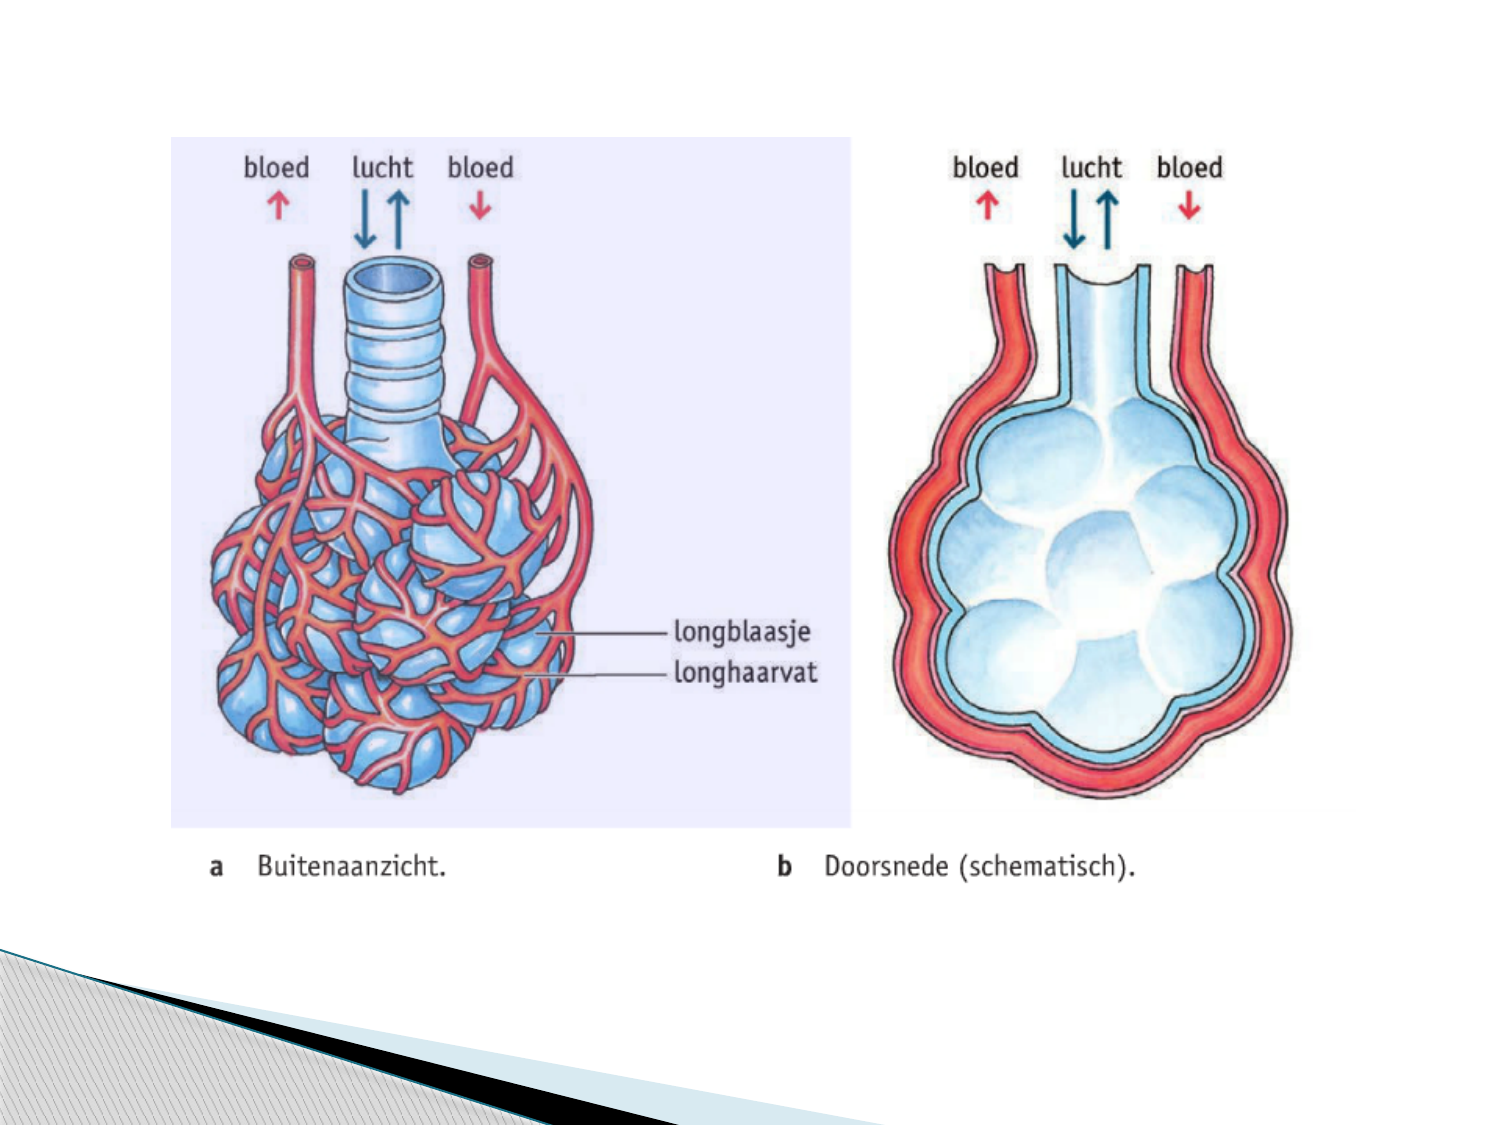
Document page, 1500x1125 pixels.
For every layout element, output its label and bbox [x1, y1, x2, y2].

picture [170, 136, 1356, 916]
